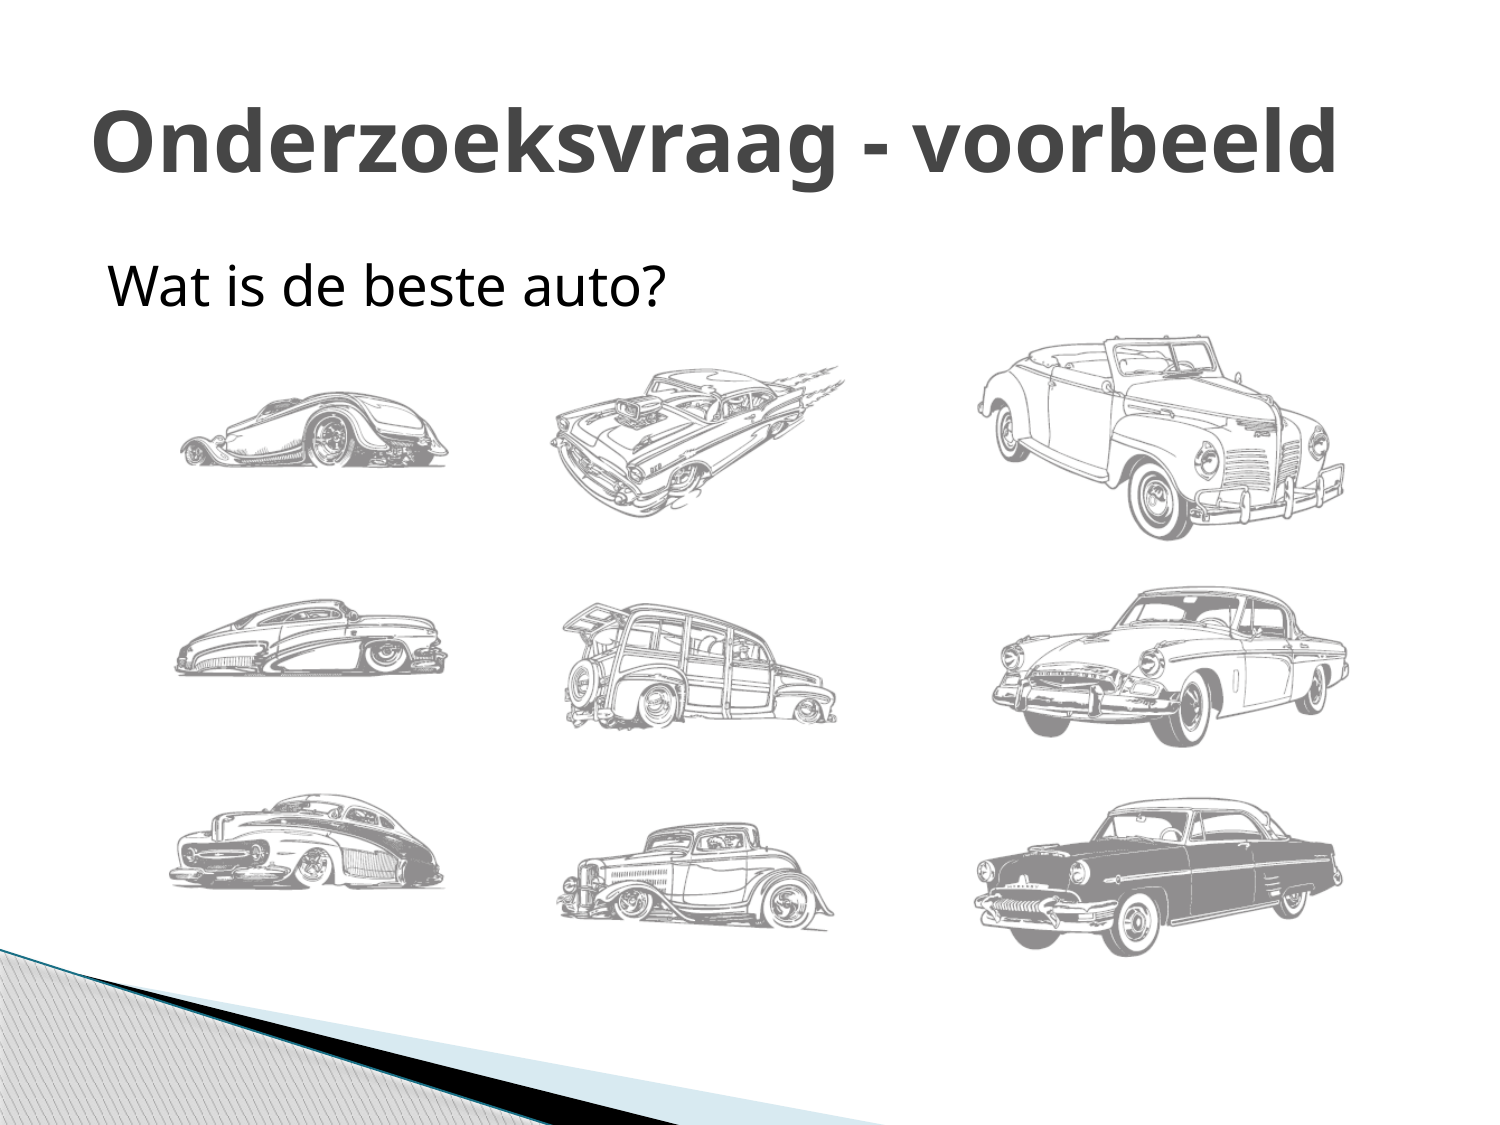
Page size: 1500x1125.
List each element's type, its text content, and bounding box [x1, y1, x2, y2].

title Onderzoeksvraag - voorbeeld [75, 45, 1425, 233]
picture [111, 300, 1389, 977]
list Wat is de beste auto? [75, 243, 1425, 986]
